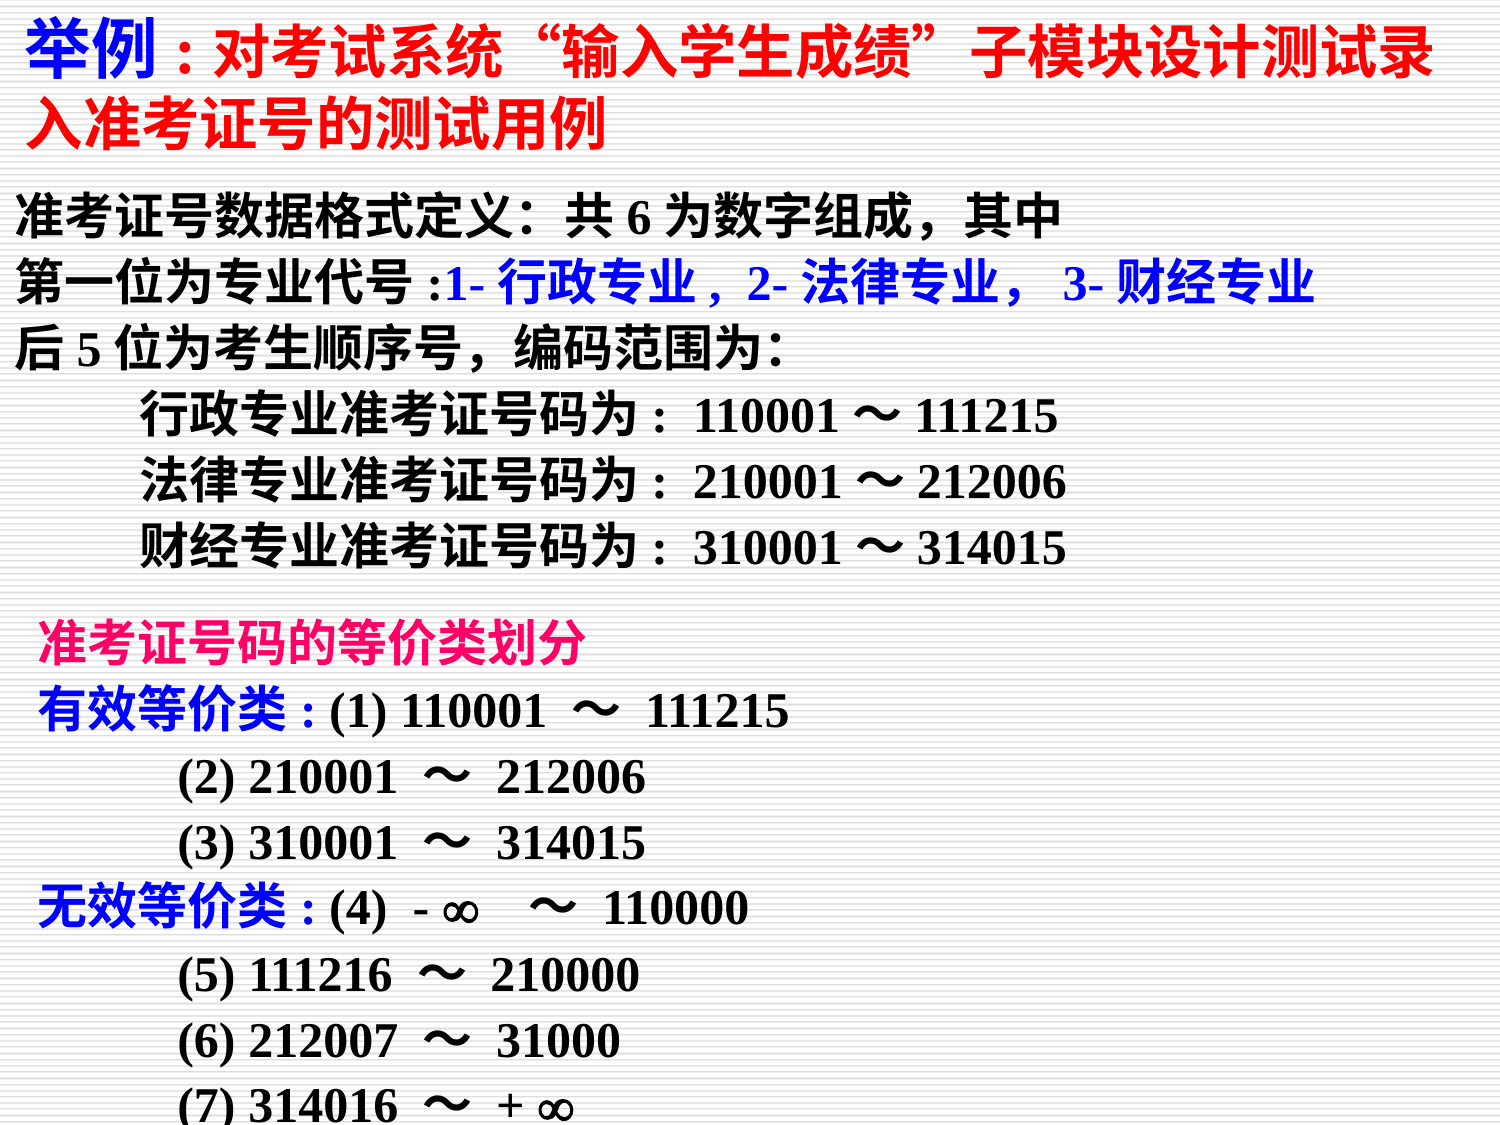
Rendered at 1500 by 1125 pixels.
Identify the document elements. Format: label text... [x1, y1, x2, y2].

picture [0, 582, 1500, 591]
text_box 举例:对考试系统“输入学生成绩”子模块设计测试录入准考证号的测试用例 [10, 0, 1488, 165]
text_box 准考证号数据格式定义：共6为数字组成，其中 第一位为专业代号:1-行政专业, 2-法律专业，3-财经专业 后5位为考生顺序号，编码范围为： 行政专业准考证号码为: 110001～111215 法律专业准考证号码为: 210001～212006 财经专业准考证号码为: 310001～314015 [0, 171, 1500, 582]
picture [0, 0, 1500, 171]
text_box 准考证号码的等价类划分 有效等价类: (1) 110001 ～ 111215 (2) 210001 ～ 212006 (3) 310001 ～ 314015 无效等价类: (4) -  ～ 110000 (5) 111216 ～ 210000 (6) 212007 ～ 31000 (7) 314016 ～ +  [0, 591, 1500, 1125]
